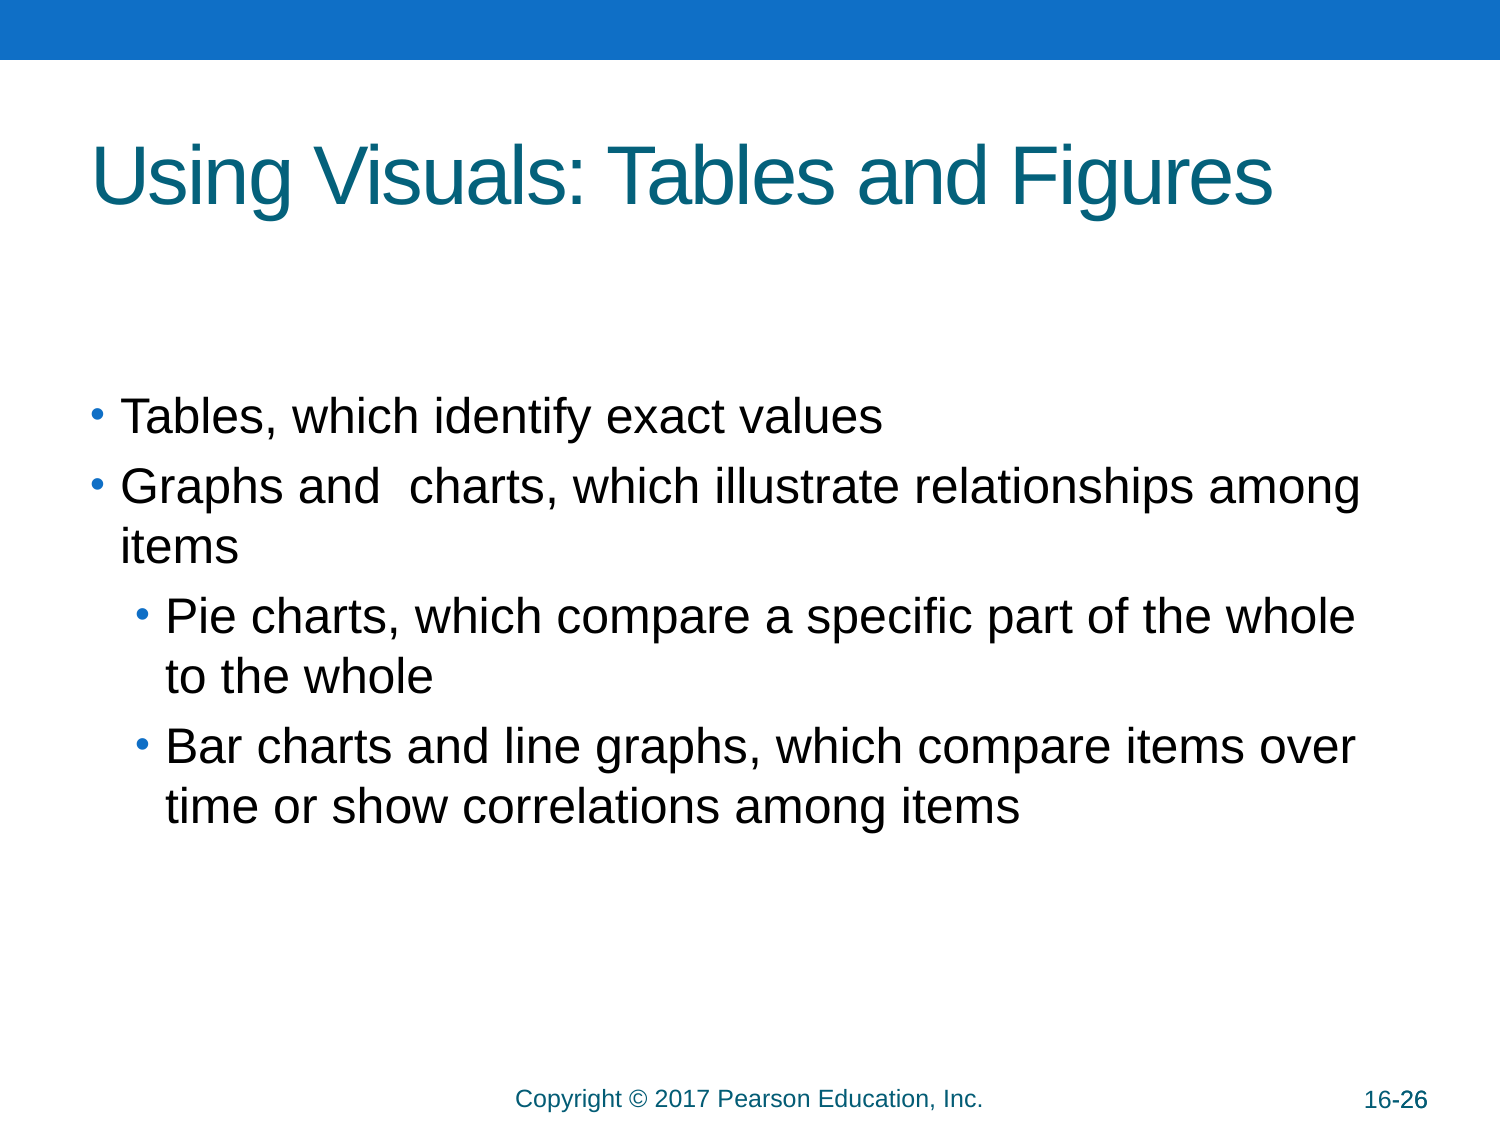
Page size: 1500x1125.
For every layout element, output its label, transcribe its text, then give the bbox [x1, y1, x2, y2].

title Using Visuals: Tables and Figures [75, 90, 1425, 253]
list Tables, which identify exact values Graphs and charts, which illustrate relationships among items Pie charts, which compare a specific part of the whole to the whole Bar charts and line graphs, which compare items over time or show correlations among items [75, 376, 1425, 1125]
